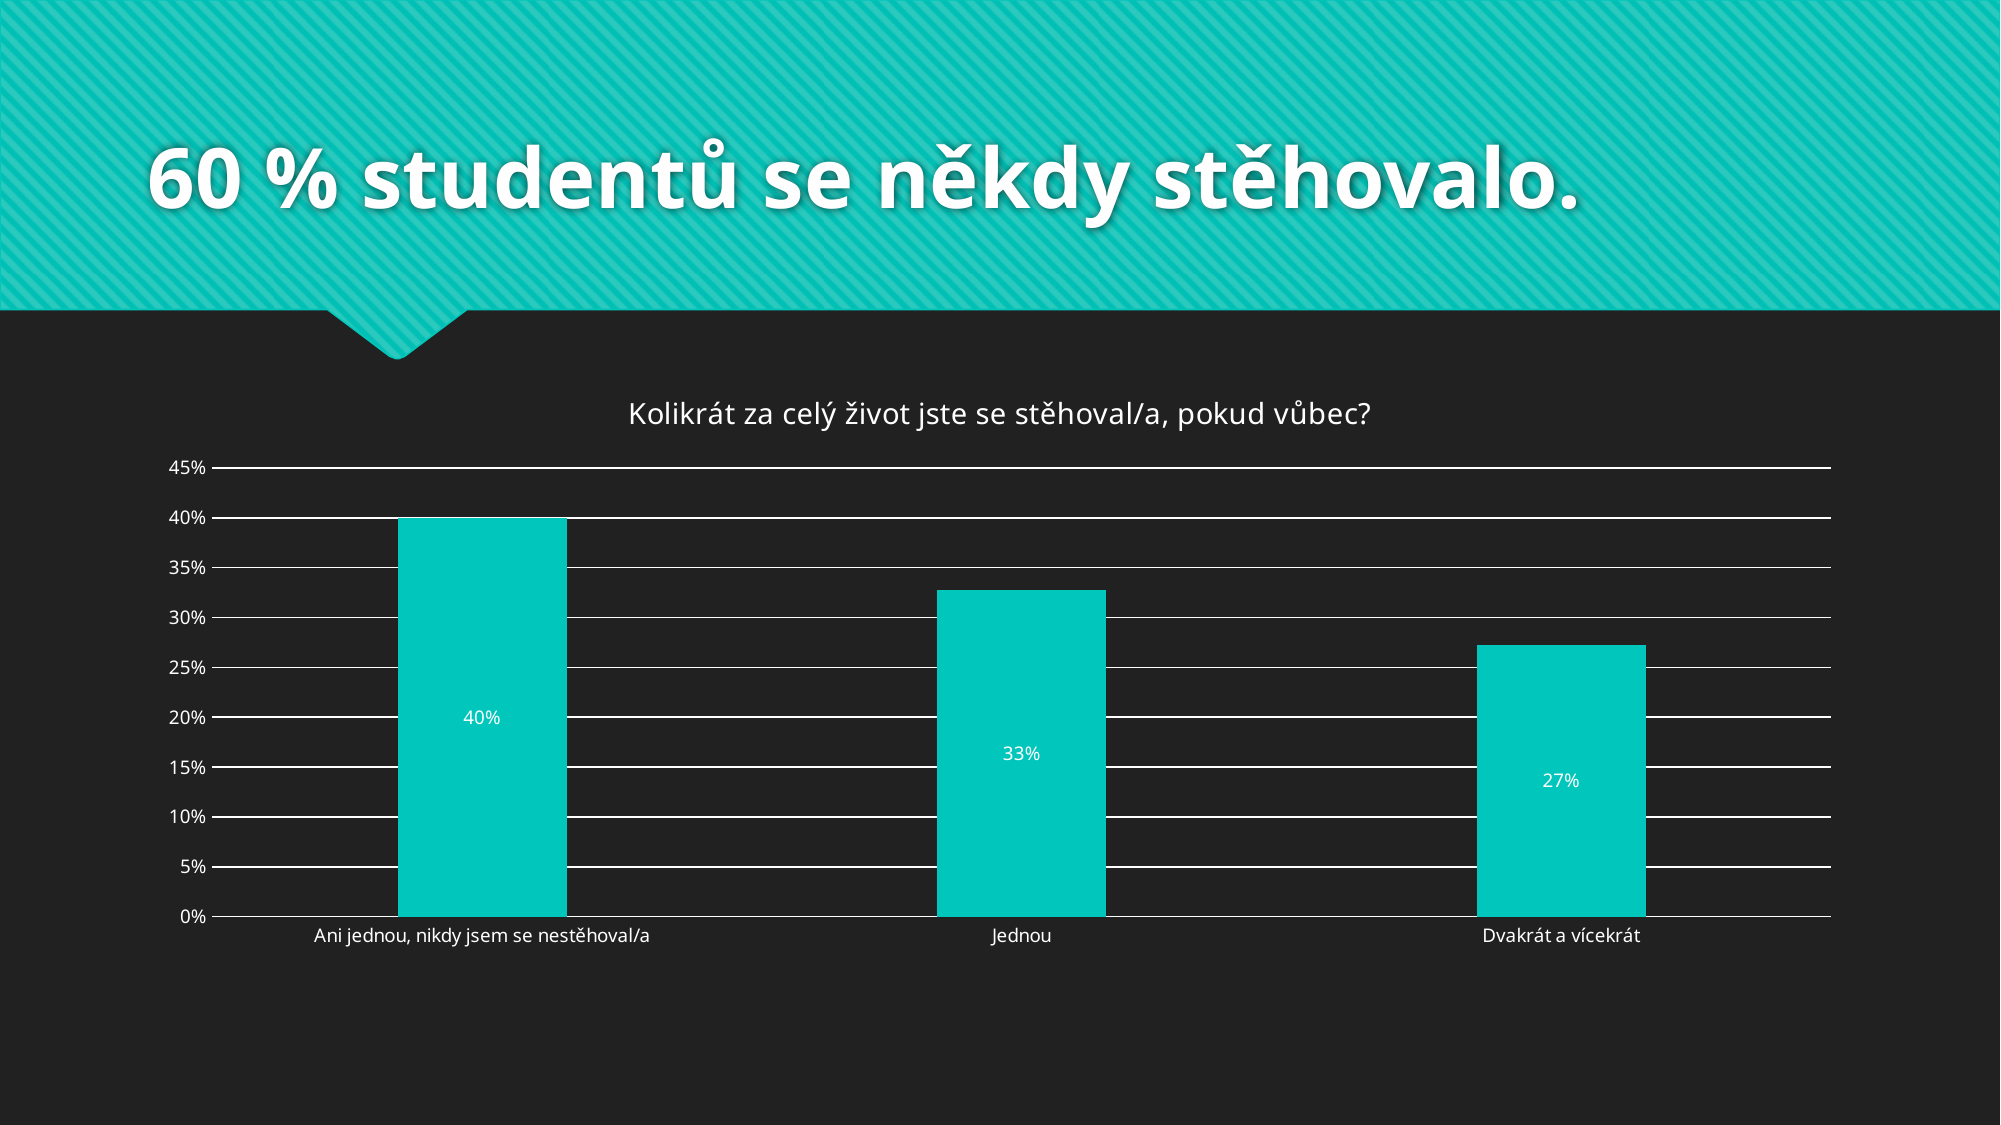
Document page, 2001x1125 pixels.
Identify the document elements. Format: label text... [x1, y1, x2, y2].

title 60 % studentů se někdy stěhovalo. [132, 73, 1868, 233]
chart [134, 364, 1866, 962]
